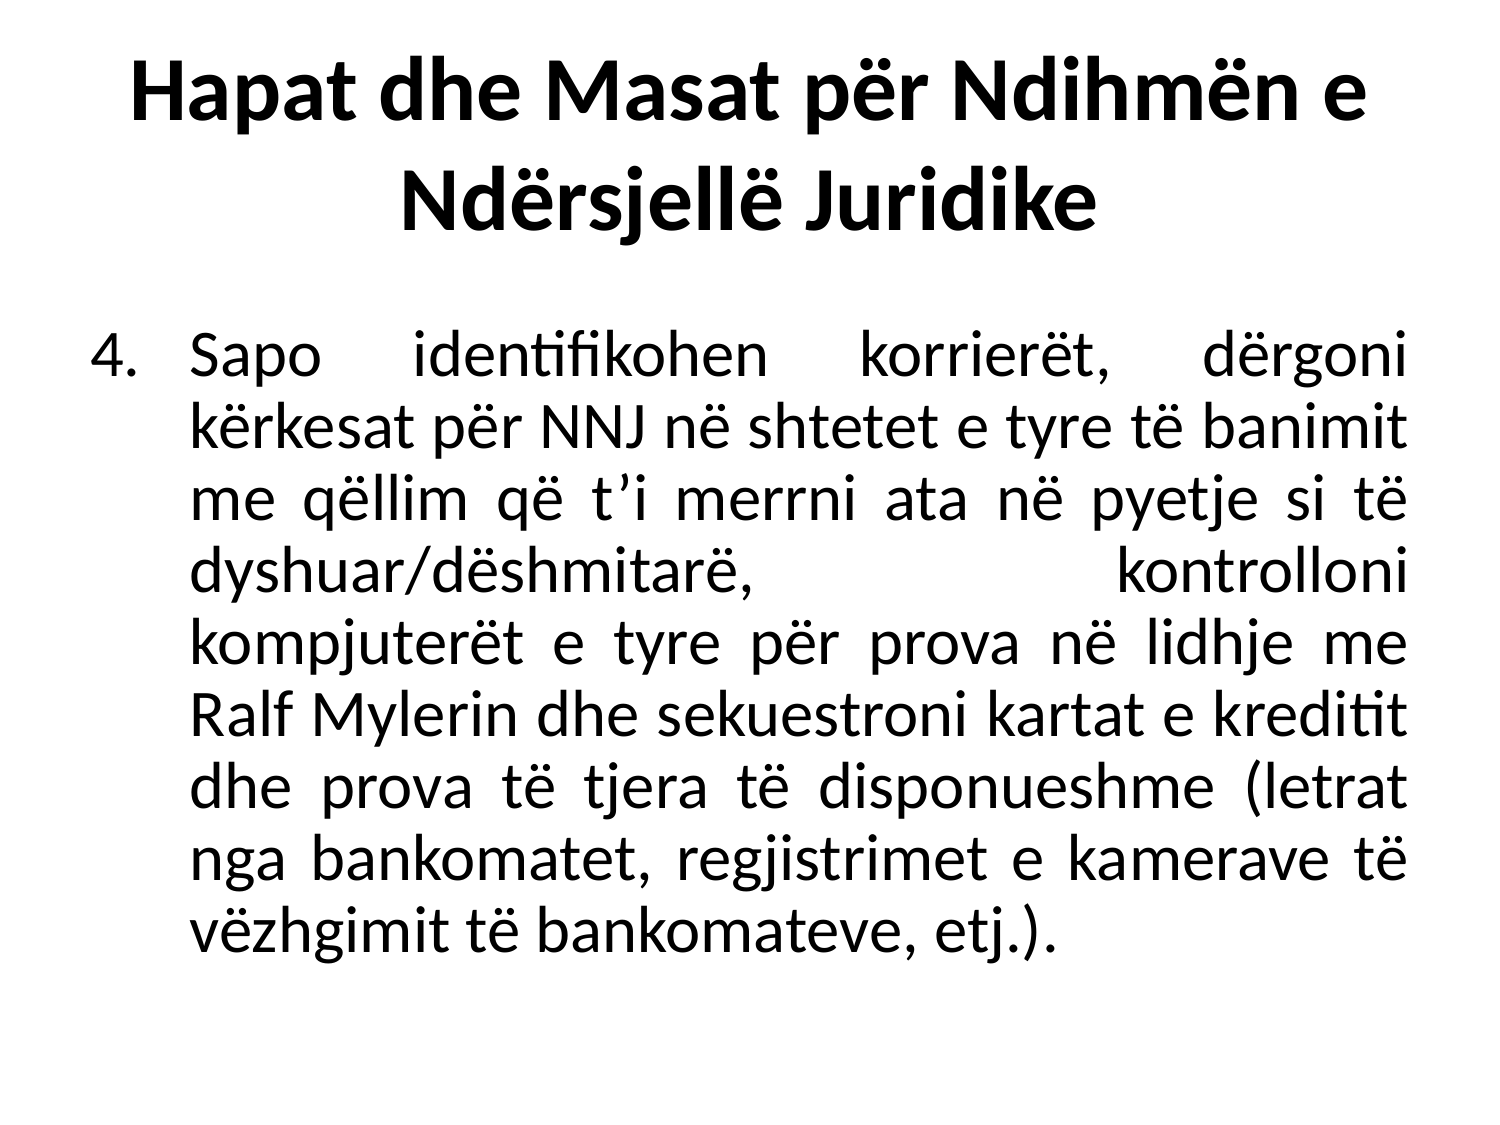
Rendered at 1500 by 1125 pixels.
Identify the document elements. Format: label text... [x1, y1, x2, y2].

list Sapo identifikohen korrierët, dërgoni kërkesat për NNJ në shtetet e tyre të banimit me qëllim që t’i merrni ata në pyetje si të dyshuar/dëshmitarë, kontrolloni kompjuterët e tyre për prova në lidhje me Ralf Mylerin dhe sekuestroni kartat e kreditit dhe prova të tjera të disponueshme (letrat nga bankomatet, regjistrimet e kamerave të vëzhgimit të bankomateve, etj.). [74, 311, 1426, 1006]
title Hapat dhe Masat për Ndihmën e Ndërsjellë Juridike [74, 44, 1426, 233]
